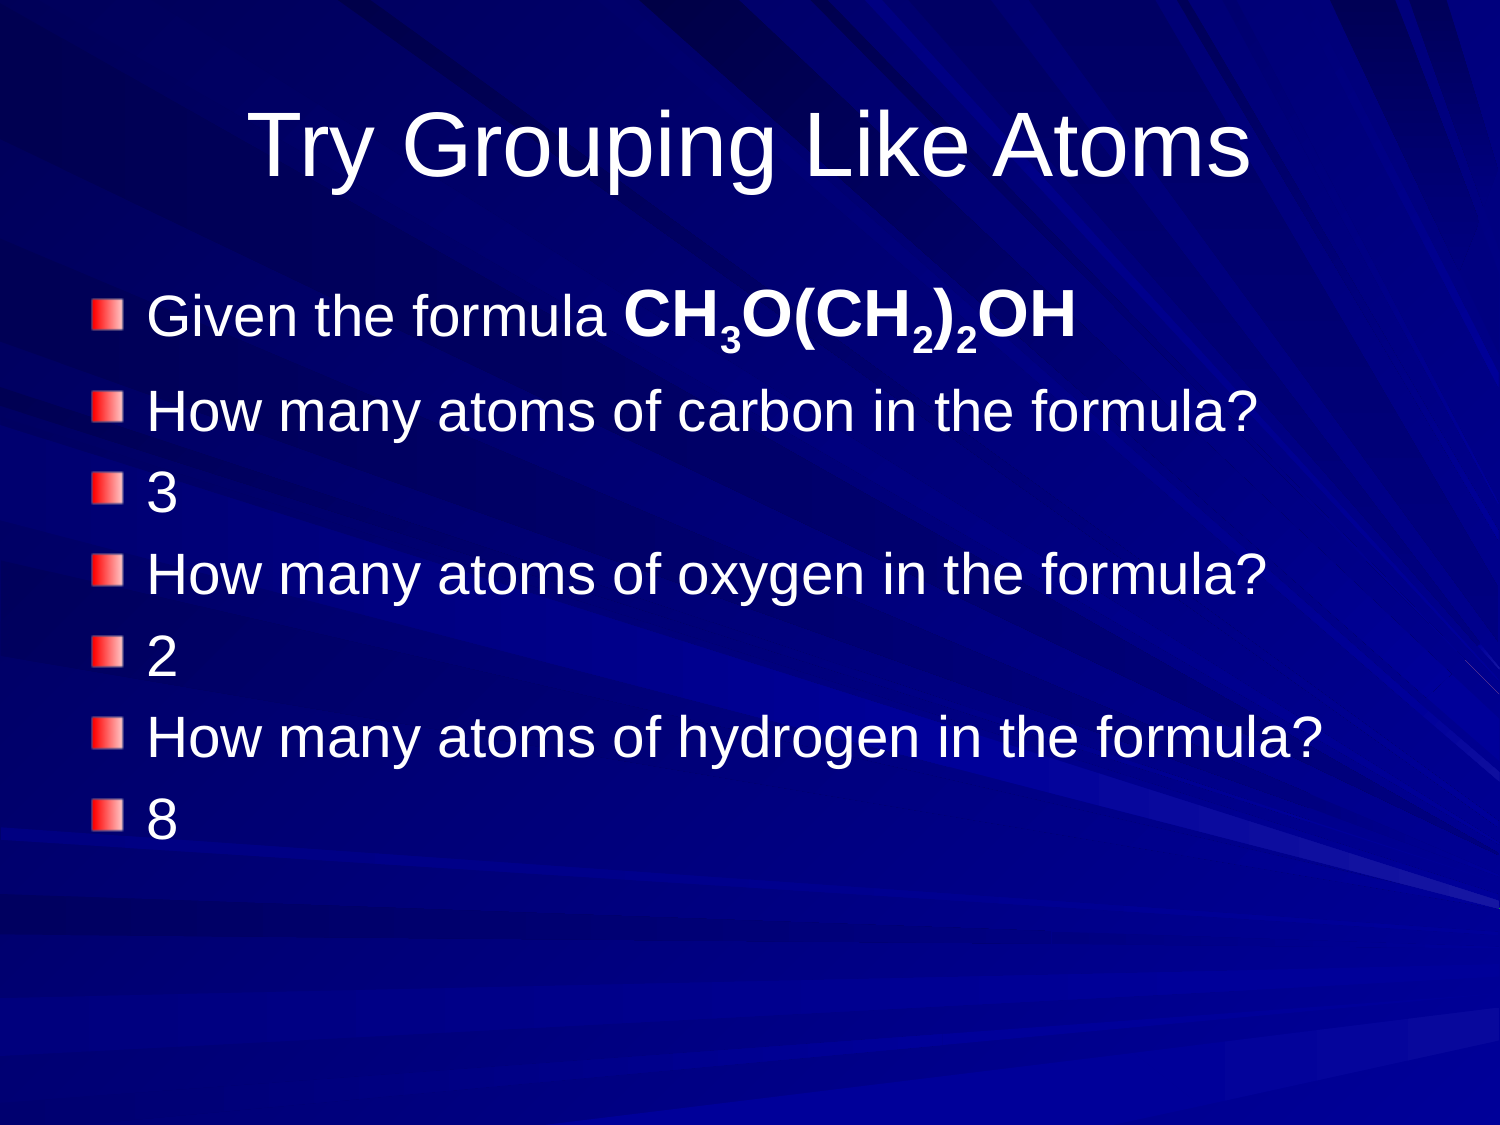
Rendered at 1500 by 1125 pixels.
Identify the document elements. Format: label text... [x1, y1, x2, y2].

title Try Grouping Like Atoms [74, 45, 1426, 234]
picture [90, 797, 127, 835]
picture [90, 634, 127, 671]
picture [90, 297, 127, 334]
picture [90, 389, 127, 426]
picture [90, 715, 127, 753]
picture [90, 552, 127, 590]
picture [90, 470, 127, 508]
list Given the formula CH3O(CH2)2OH How many atoms of carbon in the formula? 3 How many atoms of oxygen in the formula? 2 How many atoms of hydrogen in the formula? 8 [74, 262, 1426, 918]
